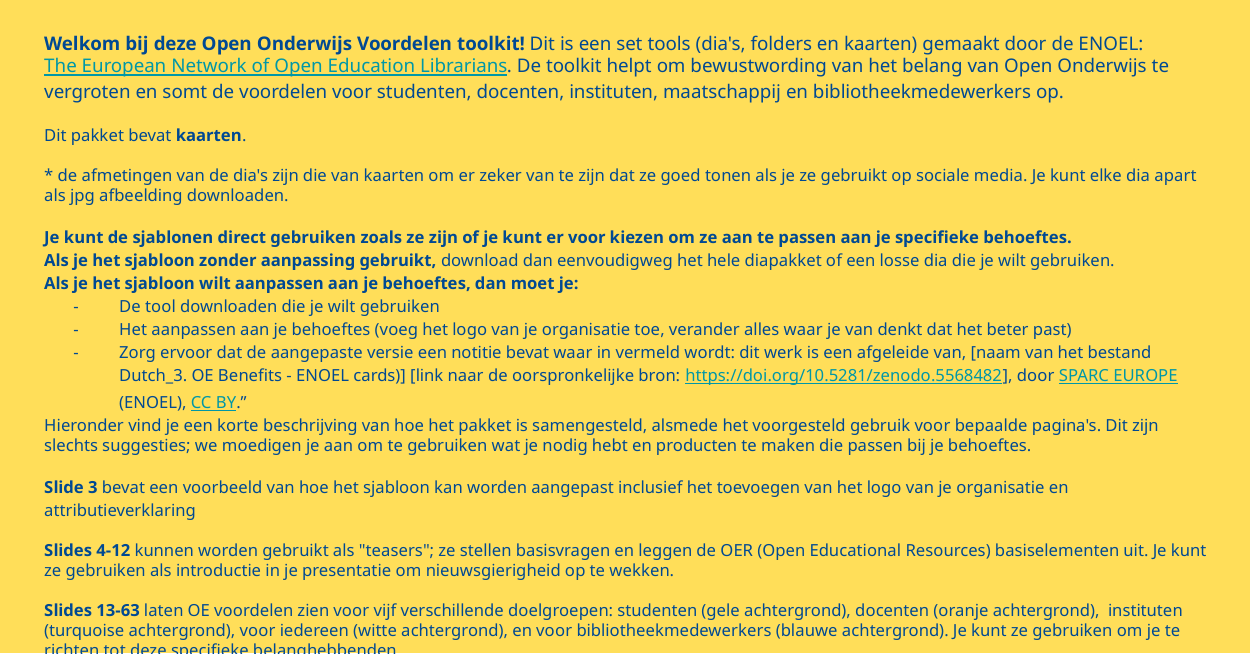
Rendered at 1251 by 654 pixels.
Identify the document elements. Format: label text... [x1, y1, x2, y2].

text_box Welkom bij deze Open Onderwijs Voordelen toolkit! Dit is een set tools (dia's, folders en kaarten) gemaakt door de ENOEL: The European Network of Open Education Librarians. De toolkit helpt om bewustwording van het belang van Open Onderwijs te vergroten en somt de voordelen voor studenten, docenten, instituten, maatschappij en bibliotheekmedewerkers op. Dit pakket bevat kaarten. * de afmetingen van de dia's zijn die van kaarten om er zeker van te zijn dat ze goed tonen als je ze gebruikt op sociale media. Je kunt elke dia apart als jpg afbeelding downloaden. Je kunt de sjablonen direct gebruiken zoals ze zijn of je kunt er voor kiezen om ze aan te passen aan je specifieke behoeftes. Als je het sjabloon zonder aanpassing gebruikt, download dan eenvoudigweg het hele diapakket of een losse dia die je wilt gebruiken. Als je het sjabloon wilt aanpassen aan je behoeftes, dan moet je: De tool downloaden die je wilt gebruiken Het aanpassen aan je behoeftes (voeg het logo van je organisatie toe, verander alles waar je van denkt dat het beter past) Zorg ervoor dat de aangepaste versie een notitie bevat waar in vermeld wordt: dit werk is een afgeleide van, [naam van het bestand Dutch_3. OE Benefits - ENOEL cards)] [link naar de oorspronkelijke bron: https://doi.org/10.5281/zenodo.5568482], door SPARC EUROPE (ENOEL), CC BY.” Hieronder vind je een korte beschrijving van hoe het pakket is samengesteld, alsmede het voorgesteld gebruik voor bepaalde pagina's. Dit zijn slechts suggesties; we moedigen je aan om te gebruiken wat je nodig hebt en producten te maken die passen bij je behoeftes. Slide 3 bevat een voorbeeld van hoe het sjabloon kan worden aangepast inclusief het toevoegen van het logo van je organisatie en attributieverklaring Slides 4-12 kunnen worden gebruikt als "teasers"; ze stellen basisvragen en leggen de OER (Open Educational Resources) basiselementen uit. Je kunt ze gebruiken als introductie in je presentatie om nieuwsgierigheid op te wekken. Slides 13-63 laten OE voordelen zien voor vijf verschillende doelgroepen: studenten (gele achtergrond), docenten (oranje achtergrond), instituten (turquoise achtergrond), voor iedereen (witte achtergrond), en voor bibliotheekmedewerkers (blauwe achtergrond). Je kunt ze gebruiken om je te richten tot deze specifieke belanghebbenden. [29, 16, 1227, 654]
